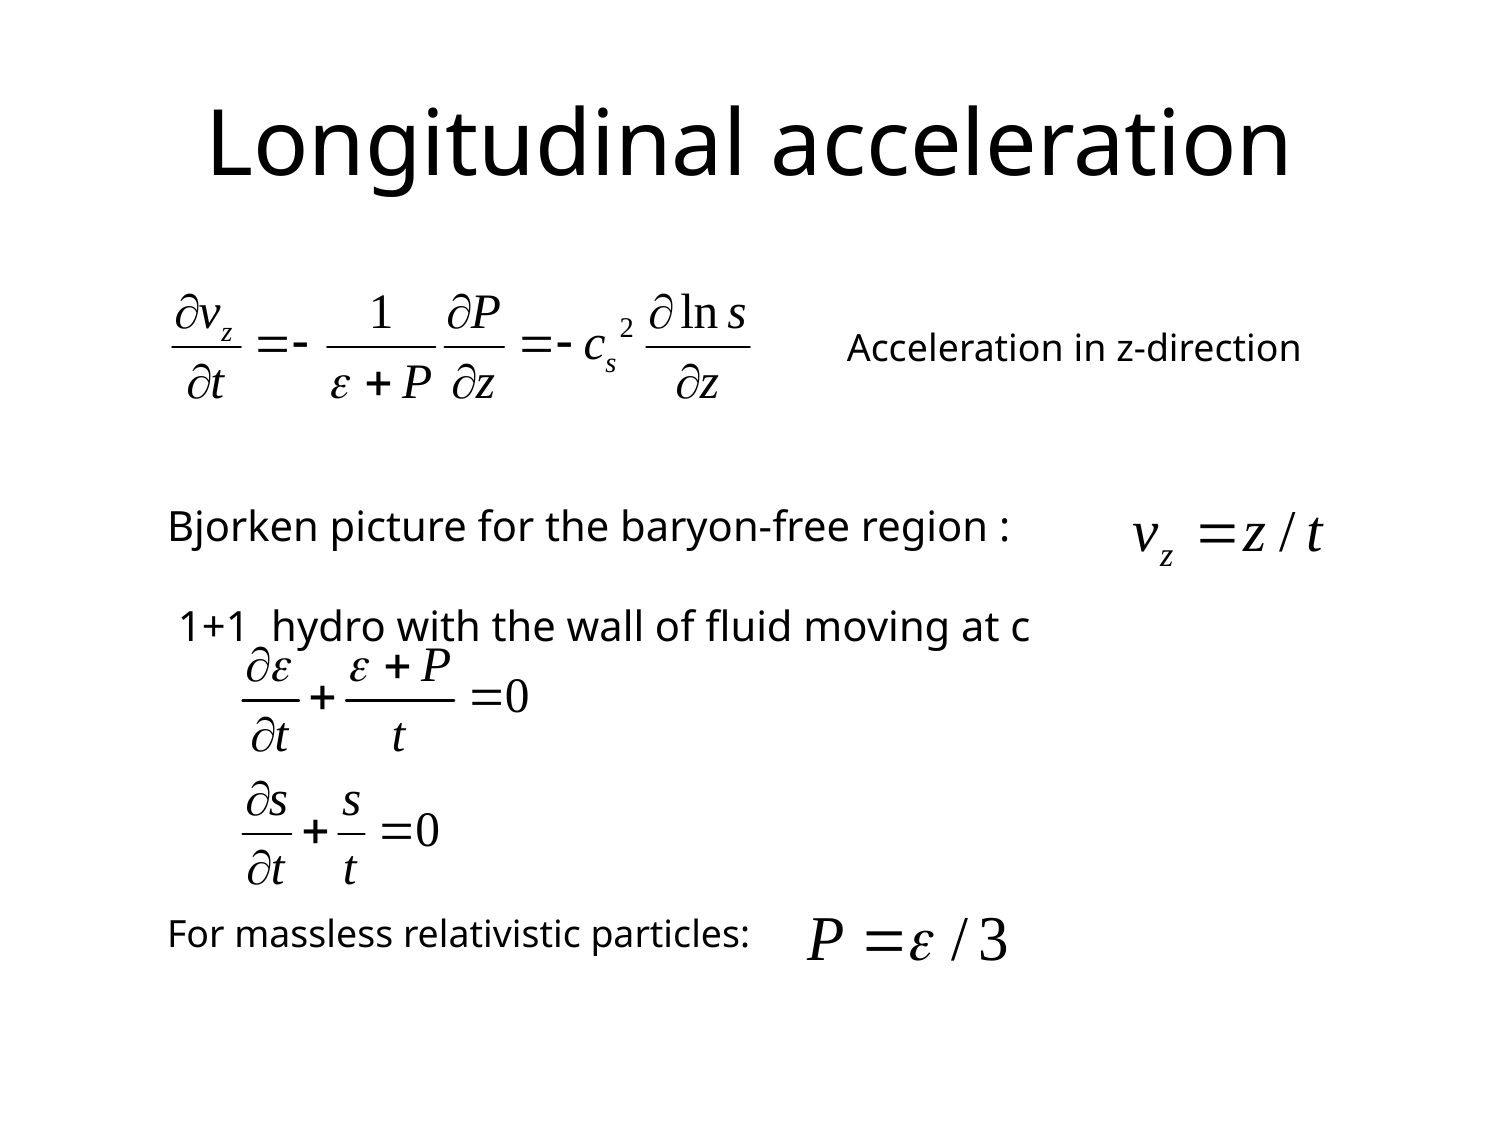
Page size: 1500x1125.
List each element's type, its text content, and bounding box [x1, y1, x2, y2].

text_box For massless relativistic particles: [152, 902, 794, 963]
text_box Bjorken picture for the baryon-free region : 1+1 hydro with the wall of fluid moving at c [152, 492, 1067, 657]
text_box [163, 280, 762, 410]
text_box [796, 902, 1016, 978]
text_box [1124, 491, 1337, 582]
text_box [234, 632, 540, 897]
text_box Acceleration in z-direction [832, 316, 1383, 377]
title Longitudinal acceleration [75, 45, 1425, 233]
